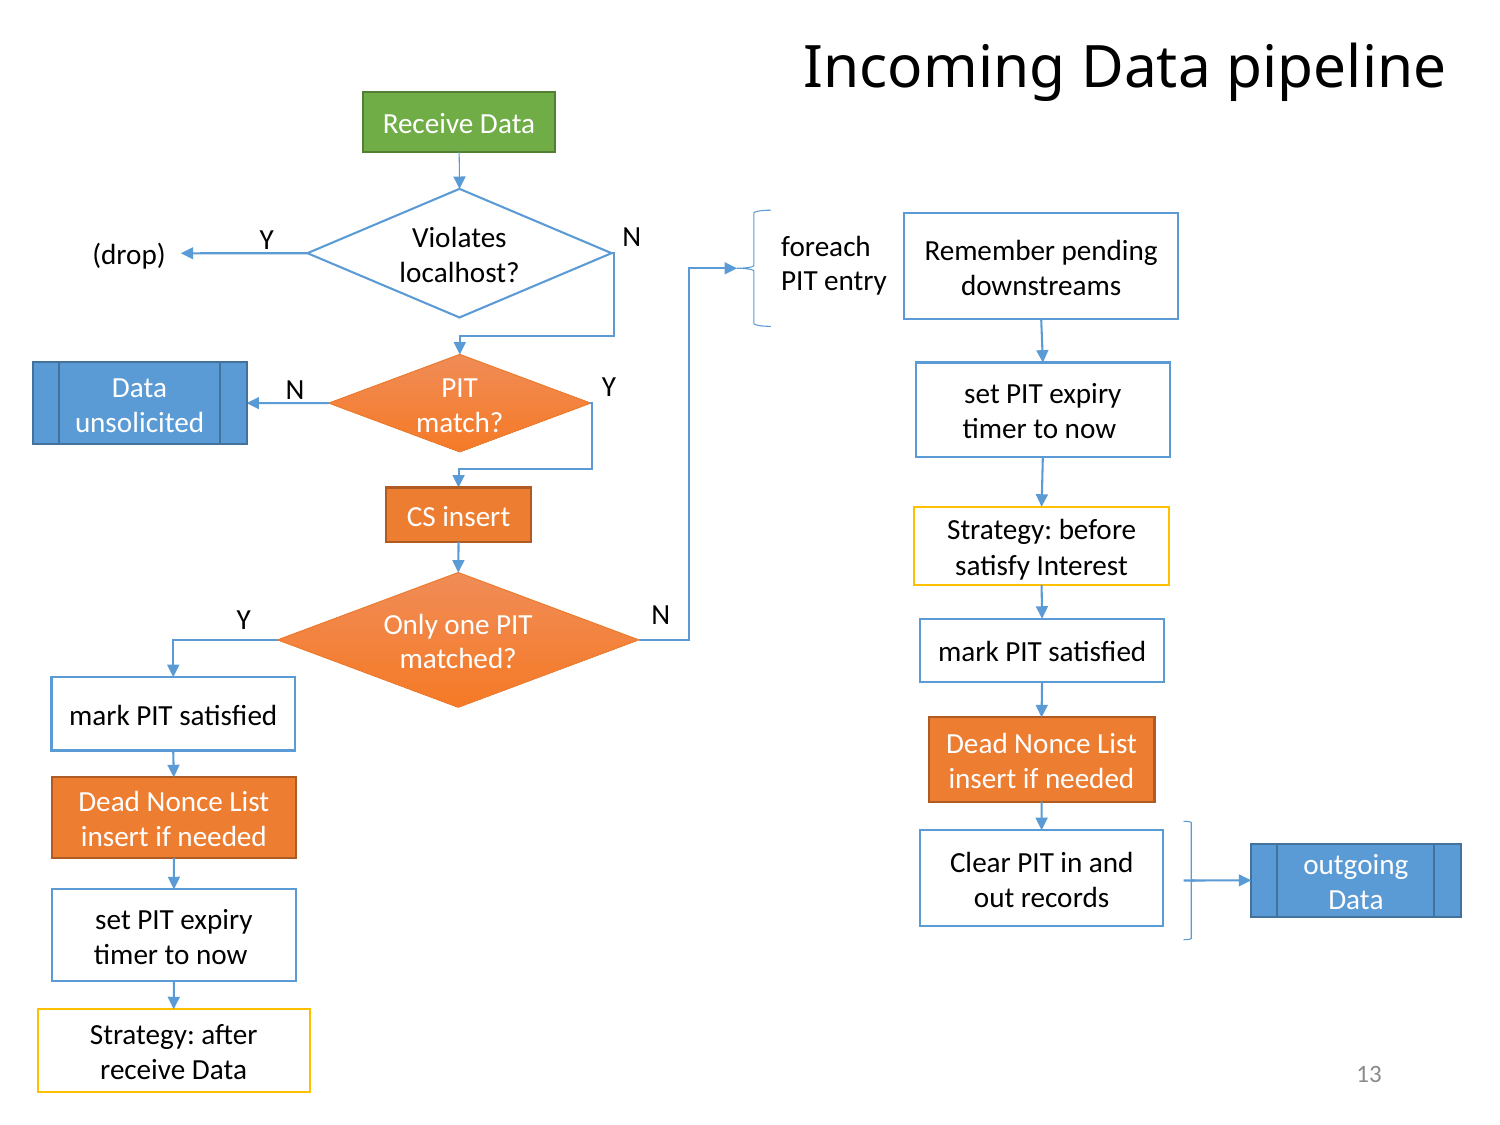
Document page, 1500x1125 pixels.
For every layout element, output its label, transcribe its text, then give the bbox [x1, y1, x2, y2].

text_box Y [221, 592, 266, 639]
text_box set PIT expiry timer to now [915, 361, 1171, 458]
text_box Dead Nonce List insert if needed [51, 776, 297, 859]
text_box [1183, 882, 1192, 941]
title Incoming Data pipeline [788, 0, 1472, 138]
text_box Receive Data [362, 91, 556, 153]
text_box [181, 213, 308, 264]
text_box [459, 210, 657, 352]
text_box Dead Nonce List insert if needed [928, 716, 1156, 803]
text_box Remember pending downstreams [903, 212, 1179, 320]
slide_number 13 [1059, 1042, 1397, 1103]
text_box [458, 359, 632, 488]
text_box Data unsolicited [32, 361, 248, 445]
text_box outgoing Data [1250, 843, 1462, 918]
text_box Only one PIT matched? [278, 572, 639, 708]
text_box (drop) [77, 228, 181, 279]
text_box Strategy: after receive Data [37, 1008, 311, 1093]
text_box mark PIT satisfied [919, 618, 1165, 683]
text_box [173, 639, 278, 678]
text_box mark PIT satisfied [50, 676, 296, 752]
text_box set PIT expiry timer to now [51, 888, 297, 982]
text_box CS insert [385, 486, 532, 543]
text_box [1183, 820, 1192, 879]
text_box Clear PIT in and out records [919, 829, 1164, 927]
text_box [737, 209, 771, 327]
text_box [246, 362, 330, 414]
text_box Violates localhost? [308, 187, 513, 319]
text_box PIT match? [330, 354, 474, 452]
text_box foreach PIT entry [766, 219, 902, 305]
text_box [638, 268, 738, 640]
text_box Strategy: before satisfy Interest [913, 506, 1170, 586]
